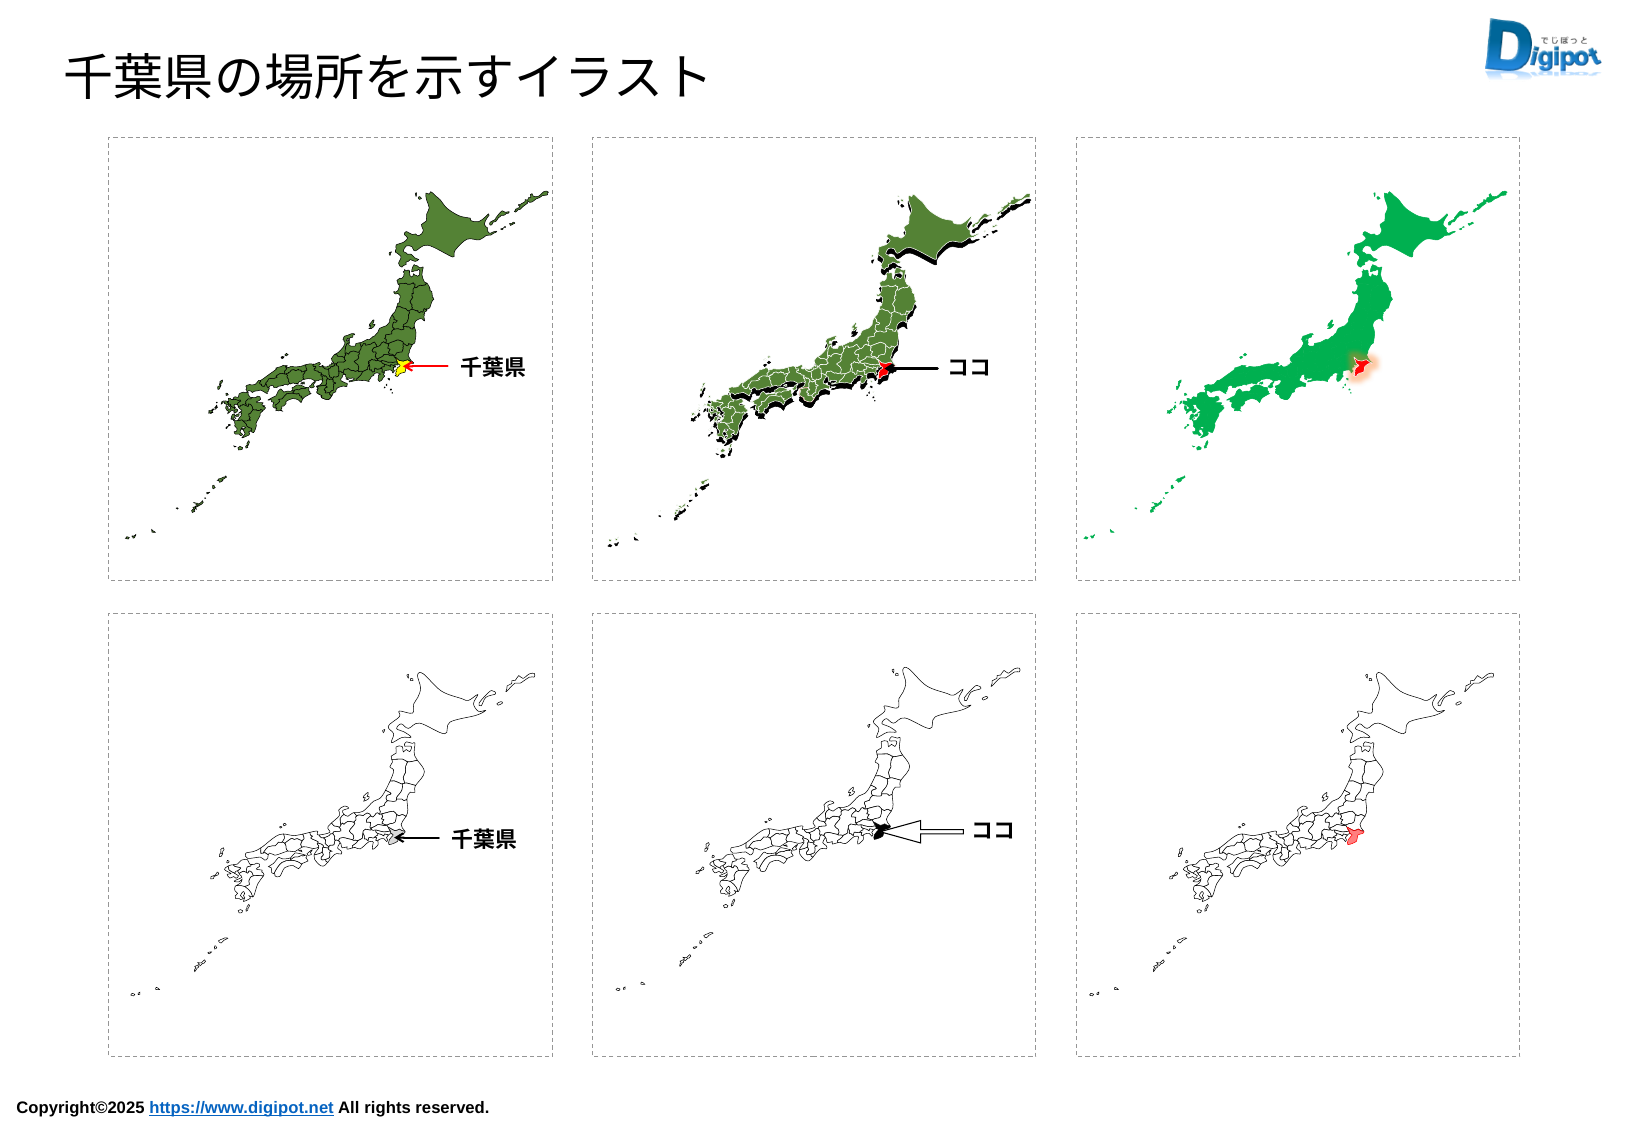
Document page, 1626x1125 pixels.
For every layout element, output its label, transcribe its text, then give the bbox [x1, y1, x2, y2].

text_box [616, 667, 1038, 991]
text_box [1089, 672, 1494, 996]
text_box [607, 193, 1031, 547]
picture [1485, 18, 1602, 82]
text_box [1083, 191, 1508, 540]
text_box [125, 191, 551, 540]
text_box 千葉県の場所を示すイラスト [49, 38, 728, 113]
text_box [130, 672, 543, 996]
